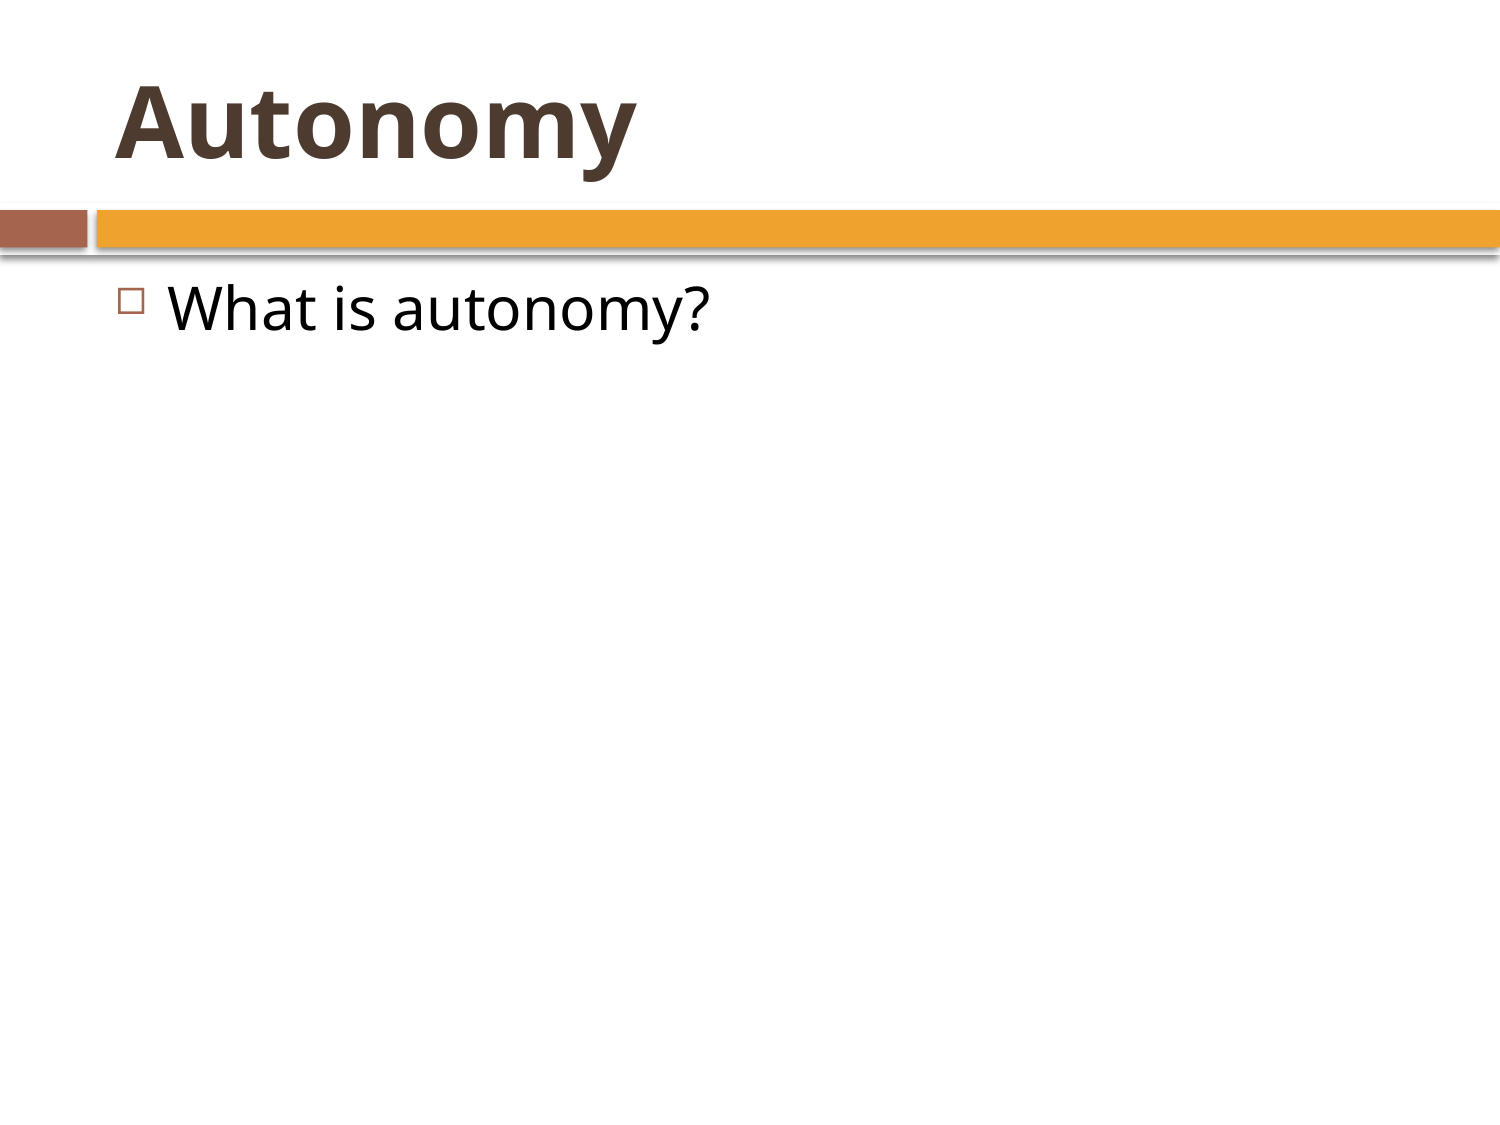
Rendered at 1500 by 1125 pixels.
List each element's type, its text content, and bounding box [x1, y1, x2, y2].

title Autonomy [100, 37, 1438, 200]
list What is autonomy? [100, 262, 1438, 1000]
